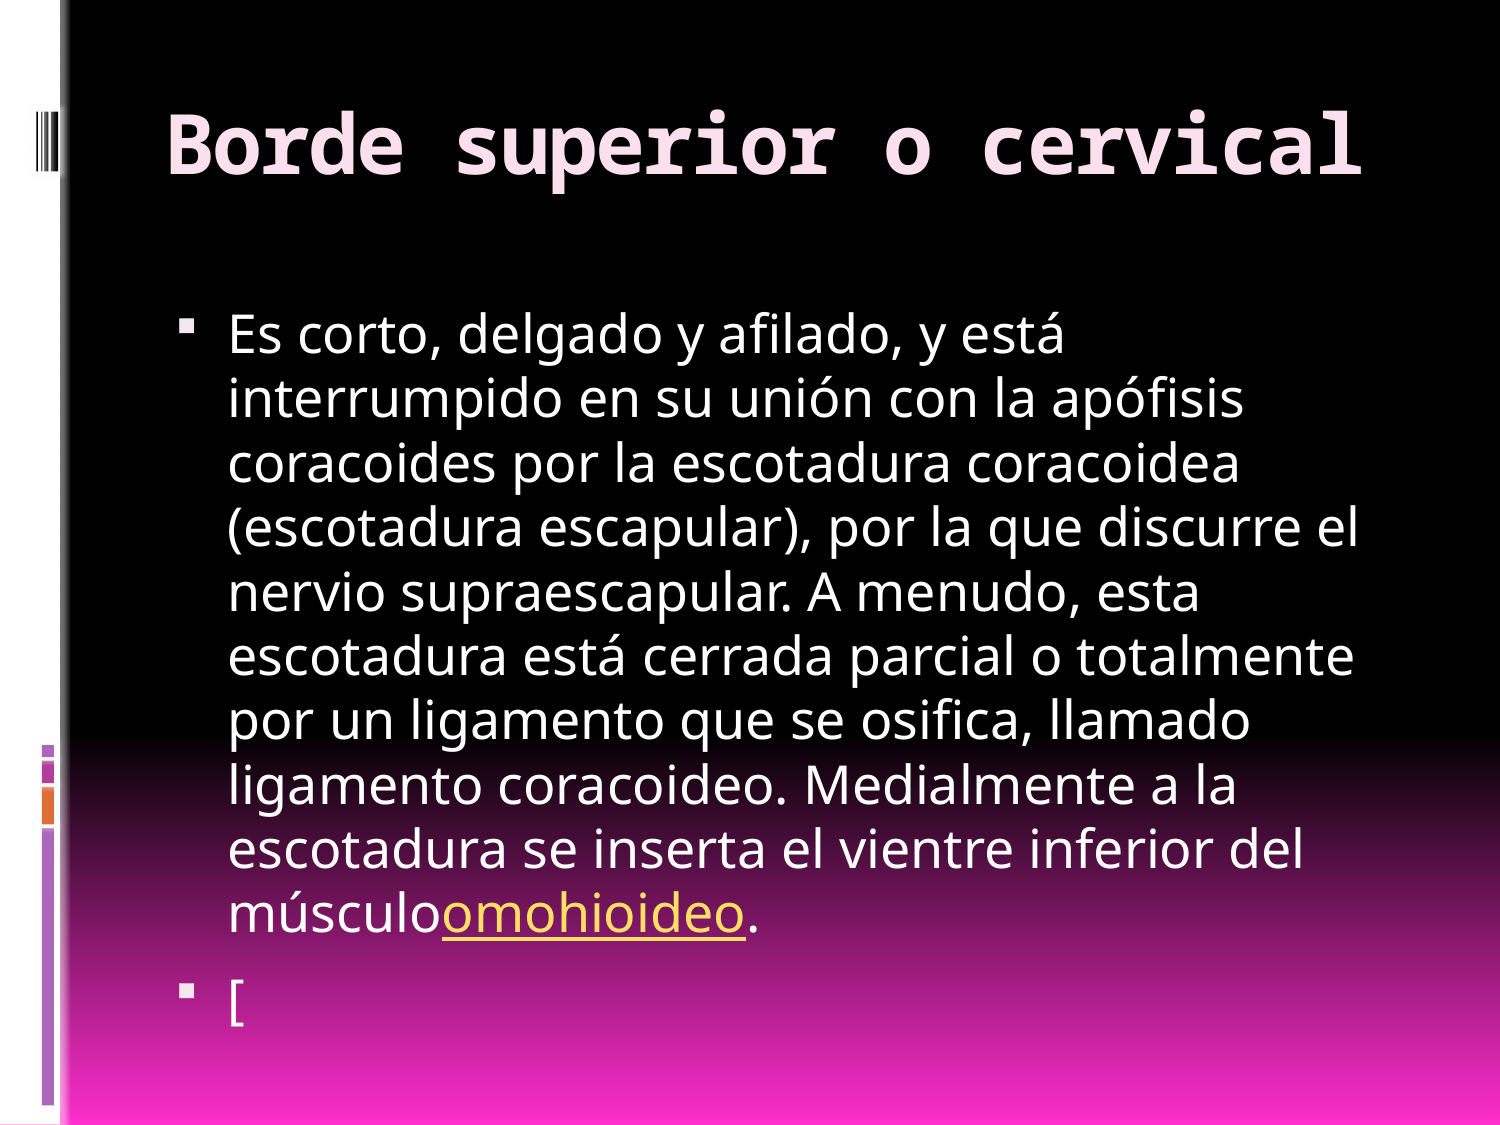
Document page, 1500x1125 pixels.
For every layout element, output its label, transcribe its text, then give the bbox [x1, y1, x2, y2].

list Es corto, delgado y afilado, y está interrumpido en su unión con la apófisis coracoides por la escotadura coracoidea (escotadura escapular), por la que discurre el nervio supraescapular. A menudo, esta escotadura está cerrada parcial o totalmente por un ligamento que se osifica, llamado ligamento coracoideo. Medialmente a la escotadura se inserta el vientre inferior del músculoomohioideo. [ [150, 292, 1425, 1043]
title Borde superior o cervical [150, 83, 1425, 234]
